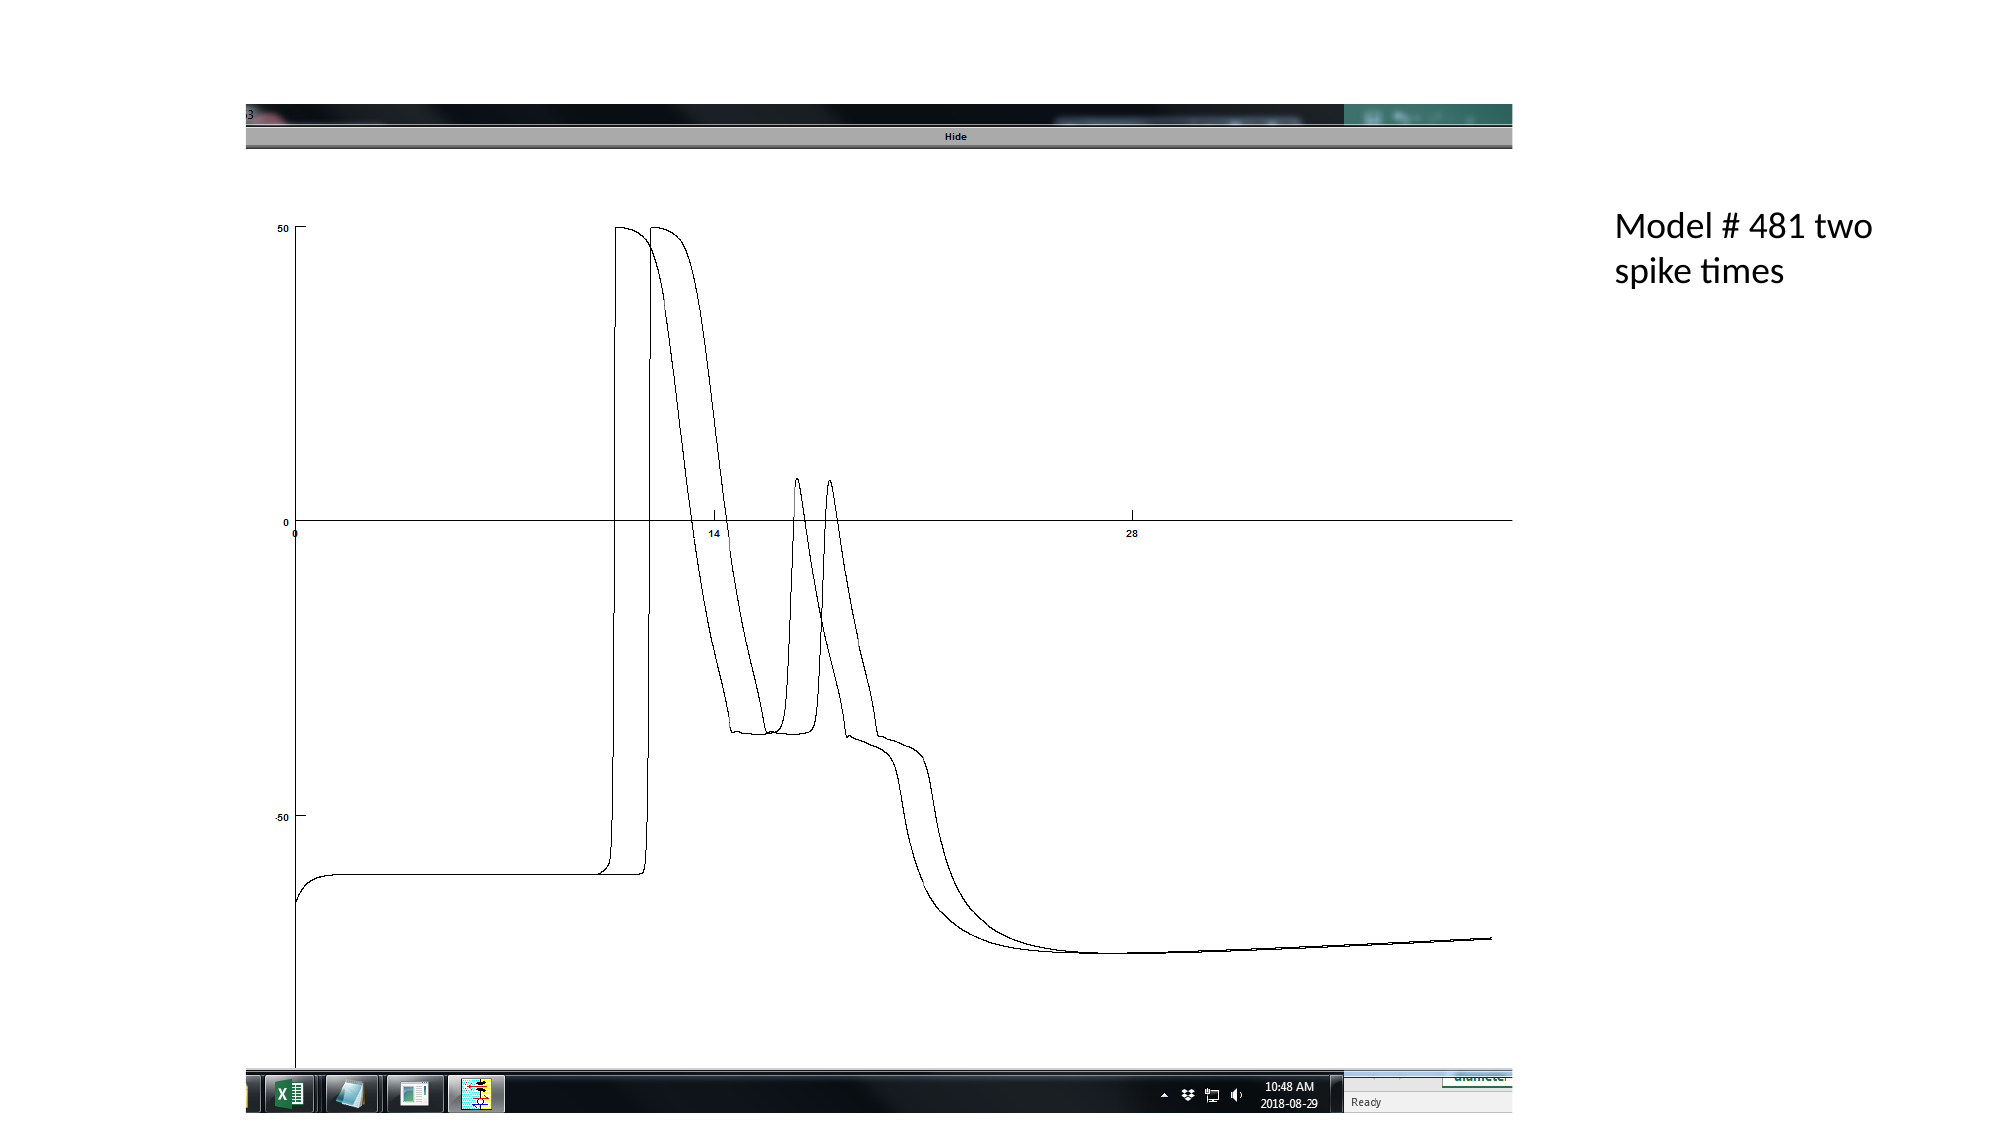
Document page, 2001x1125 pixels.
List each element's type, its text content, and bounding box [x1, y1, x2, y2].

text_box Model # 481 two spike times [1599, 193, 1930, 299]
picture [245, 104, 1513, 1113]
